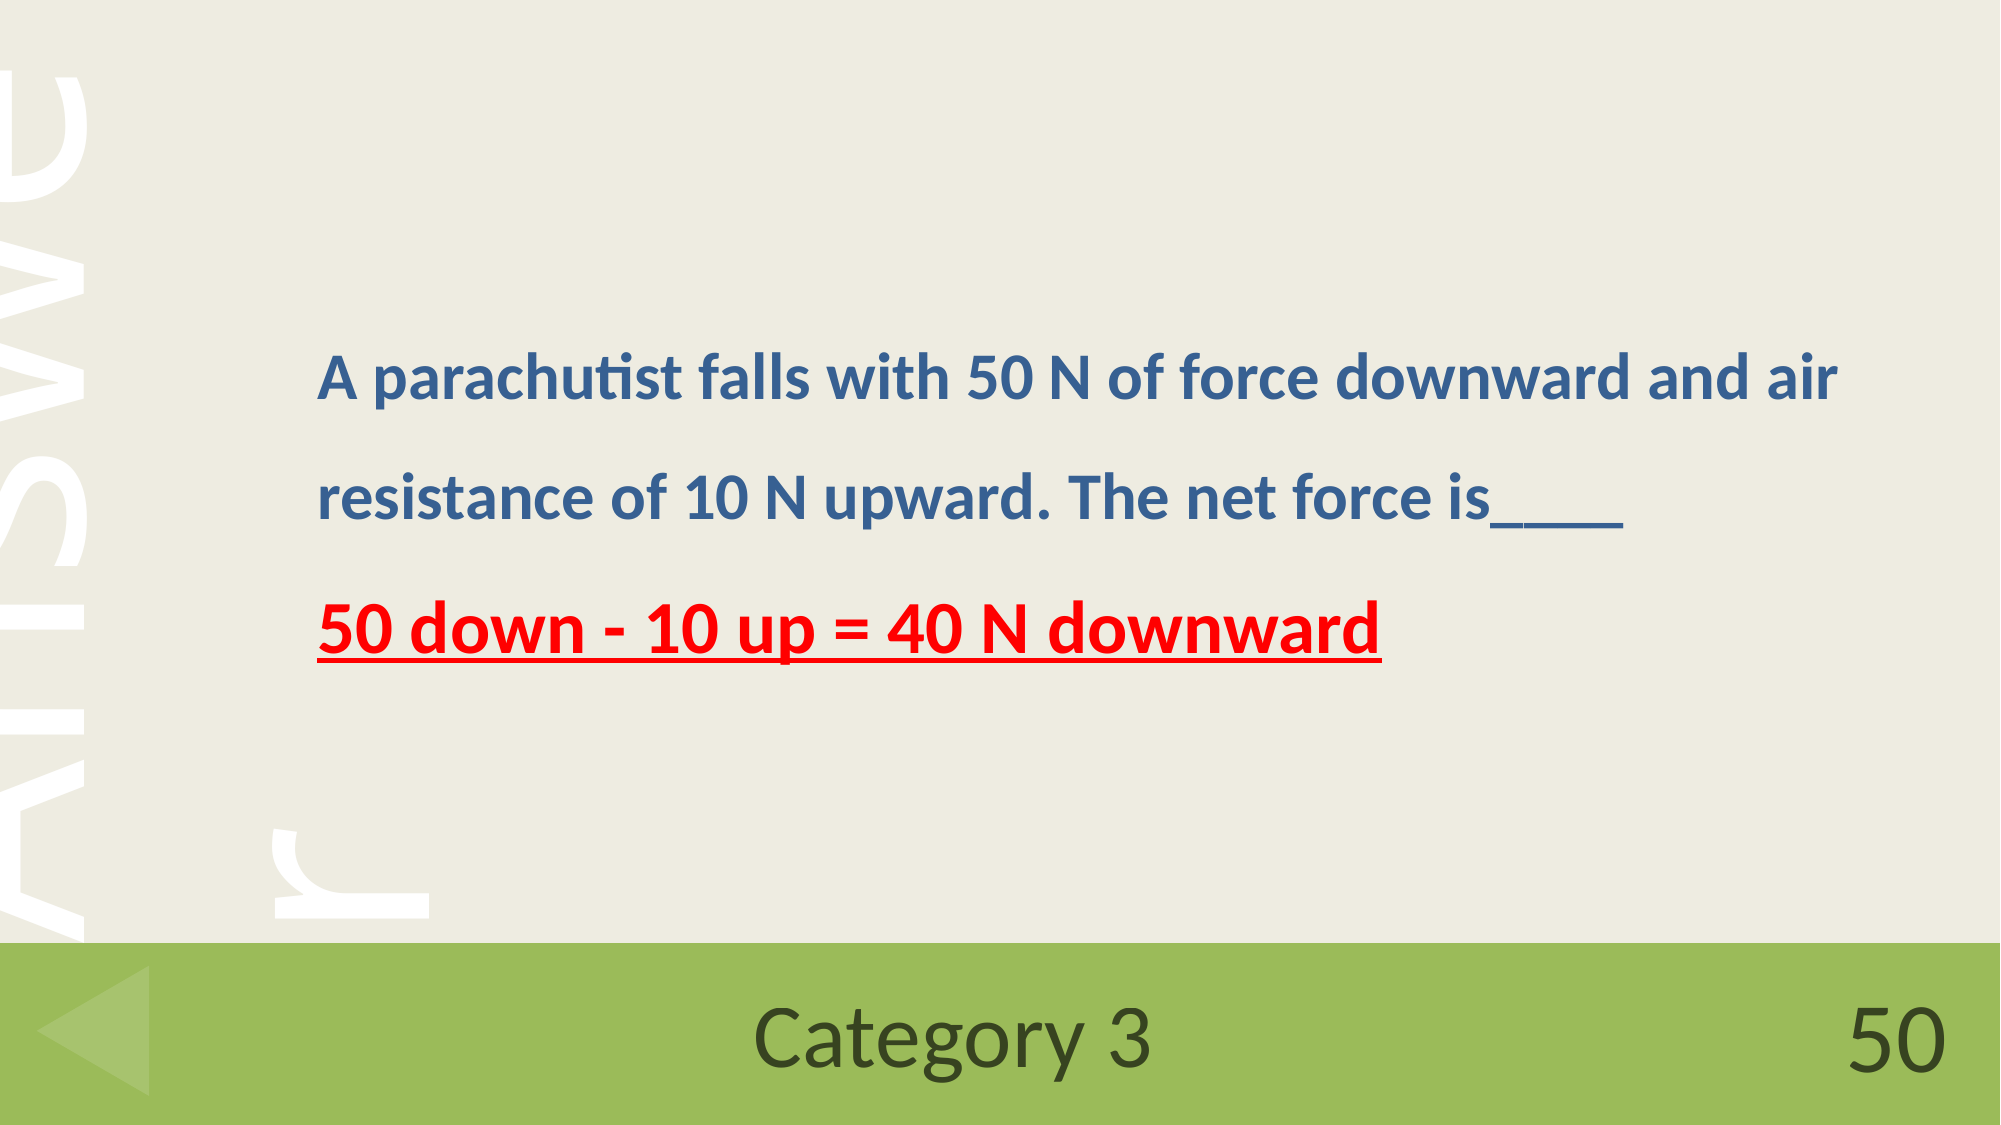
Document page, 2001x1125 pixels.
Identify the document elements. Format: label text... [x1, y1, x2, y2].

list A parachutist falls with 50 N of force downward and air resistance of 10 N upward. The net force is____ 50 down - 10 up = 40 N downward [302, 119, 1881, 843]
title Category 3 [53, 937, 1854, 1125]
list 50 [1854, 967, 1963, 1097]
